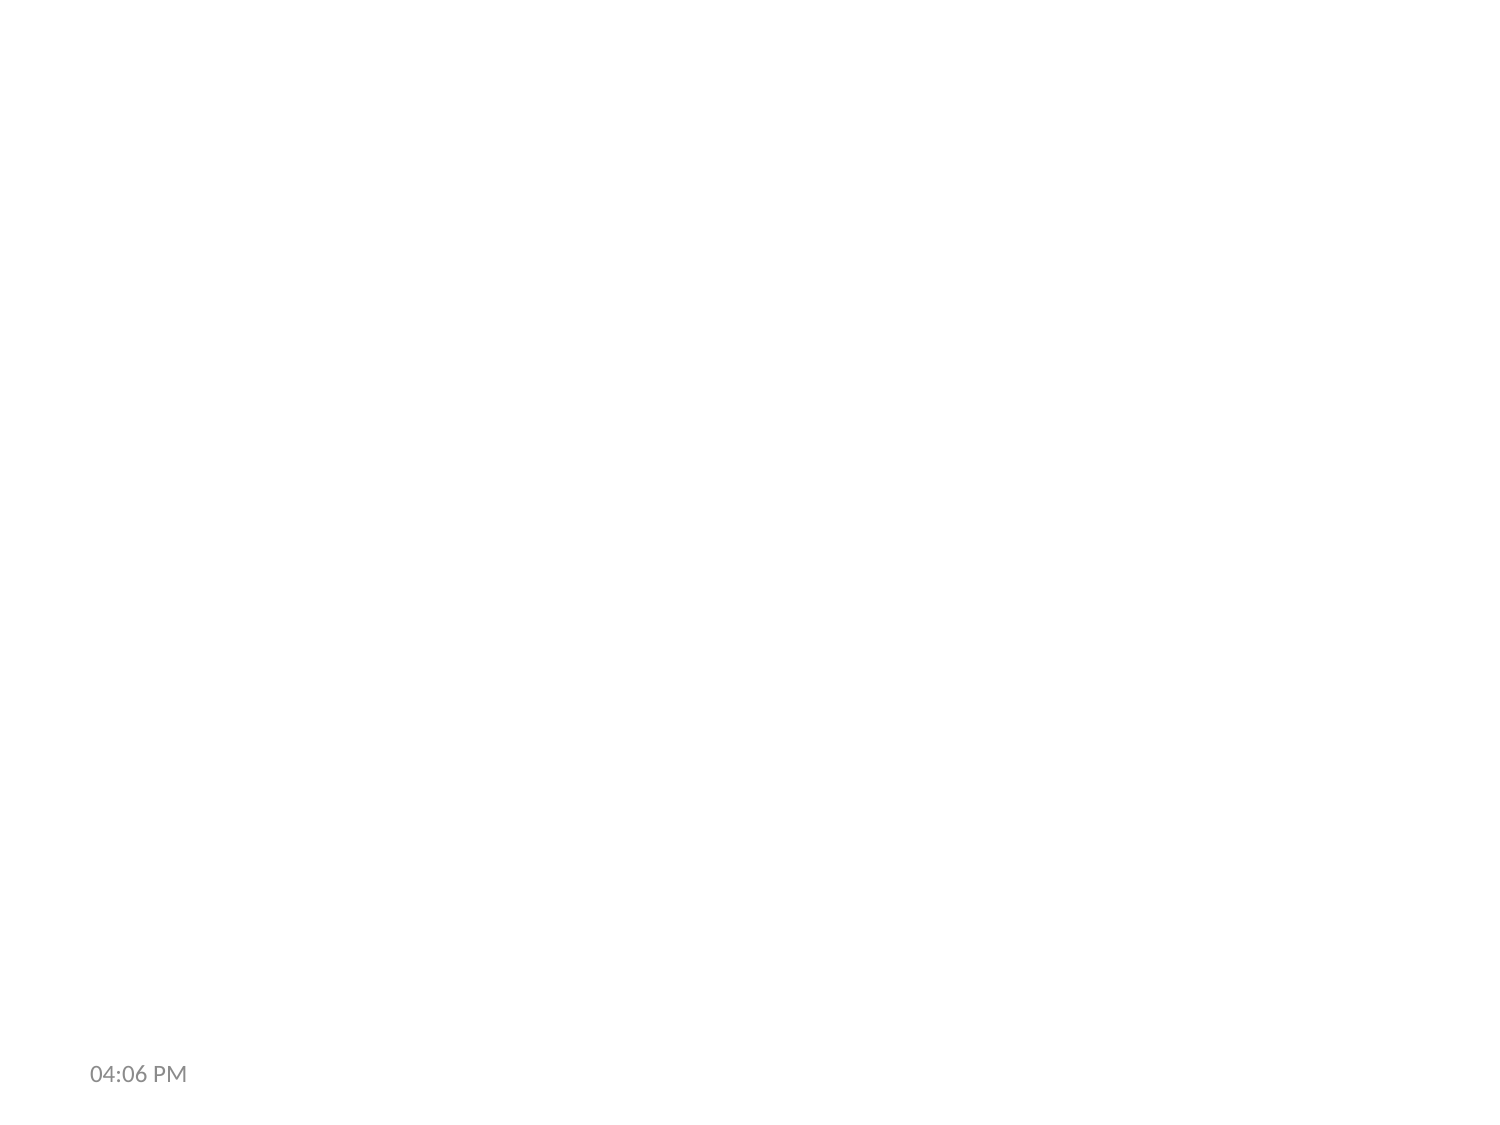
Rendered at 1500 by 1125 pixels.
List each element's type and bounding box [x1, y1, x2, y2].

slide_number [75, 1042, 425, 1103]
